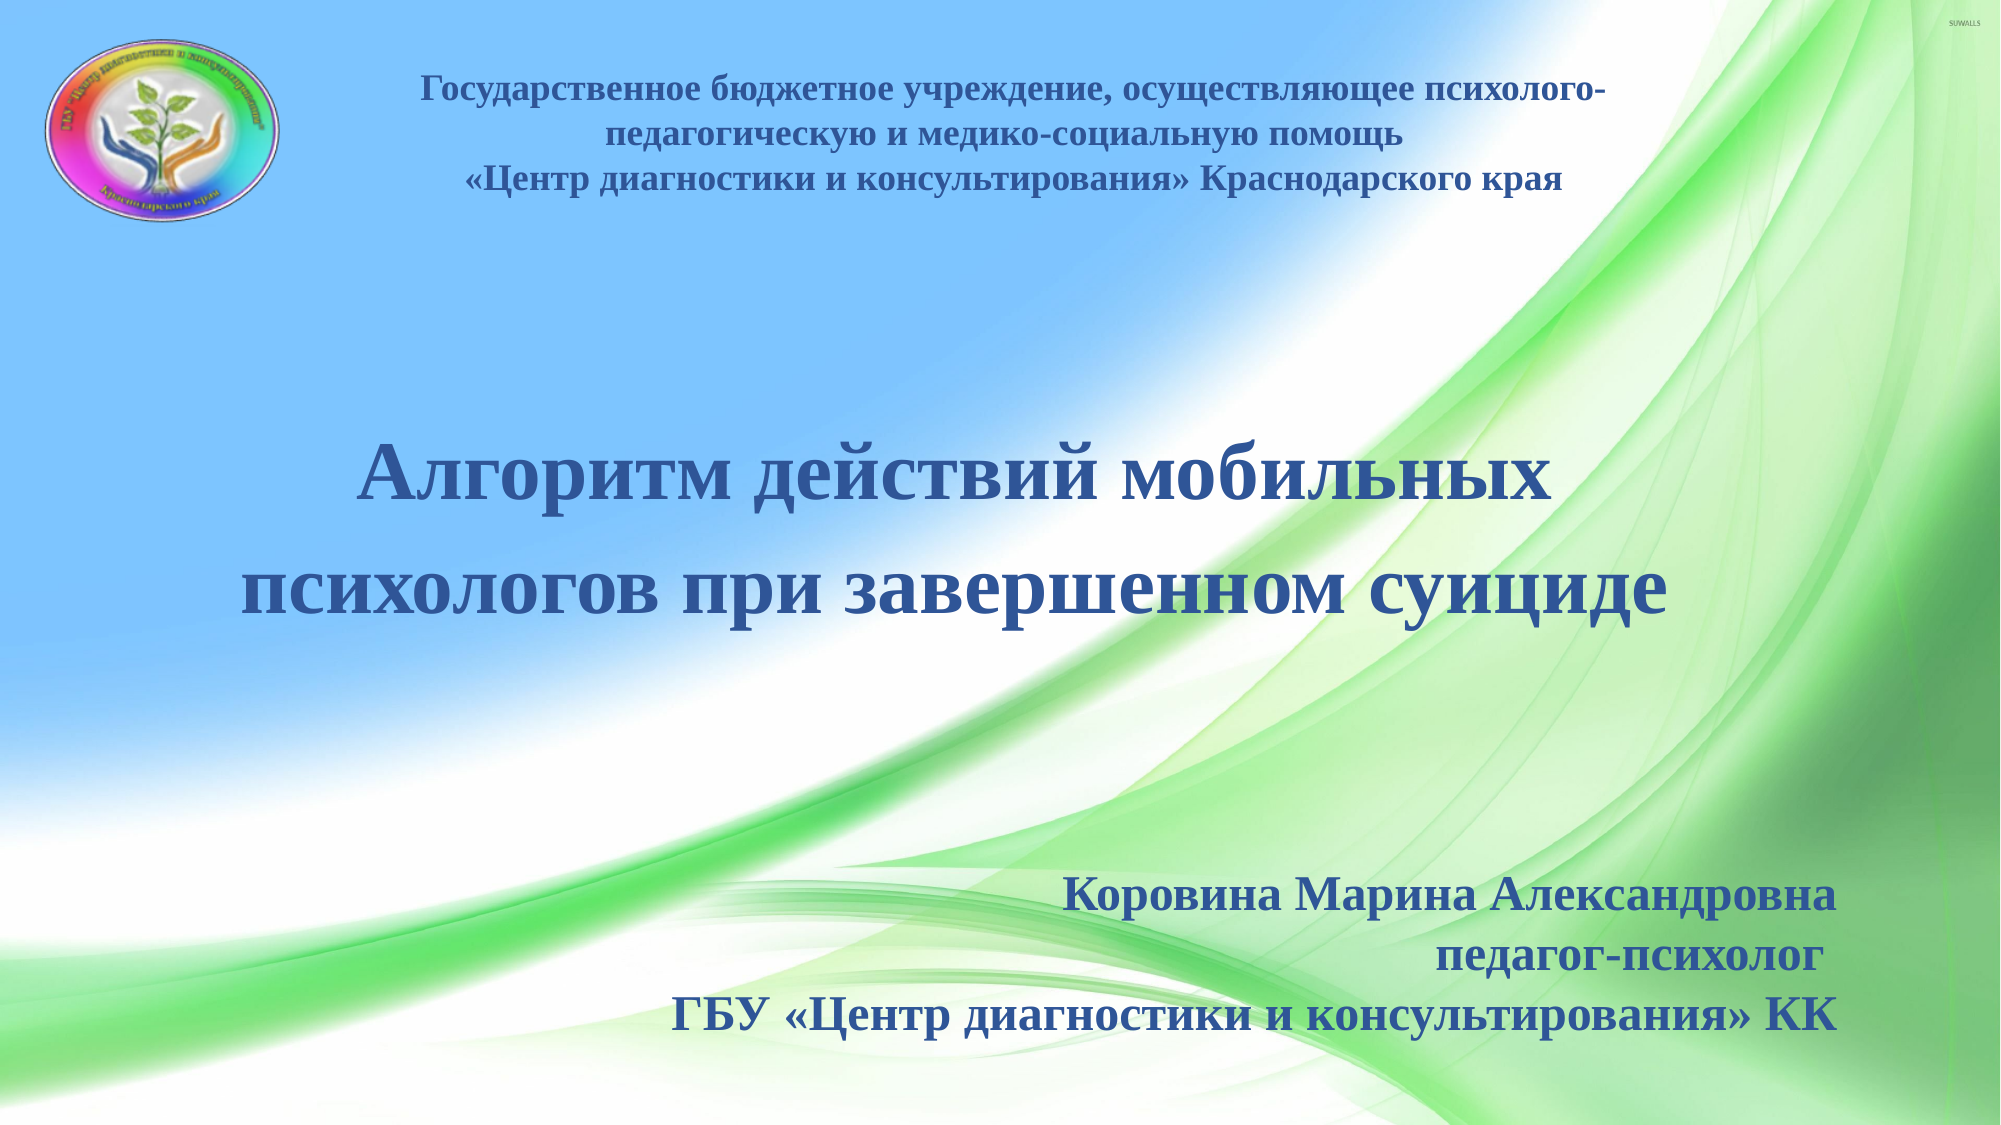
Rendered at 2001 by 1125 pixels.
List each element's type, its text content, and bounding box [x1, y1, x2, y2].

picture [0, 0, 2001, 1125]
subtitle Коровина Марина Александровна педагог-психолог ГБУ «Центр диагностики и консультирования» КК [352, 853, 1853, 1125]
text_box Государственное бюджетное учреждение, осуществляющее психолого-педагогическую и медико-социальную помощь «Центр диагностики и консультирования» Краснодарского края [335, 56, 1723, 206]
title Алгоритм действий мобильных психологов при завершенном суициде [146, 394, 1764, 723]
